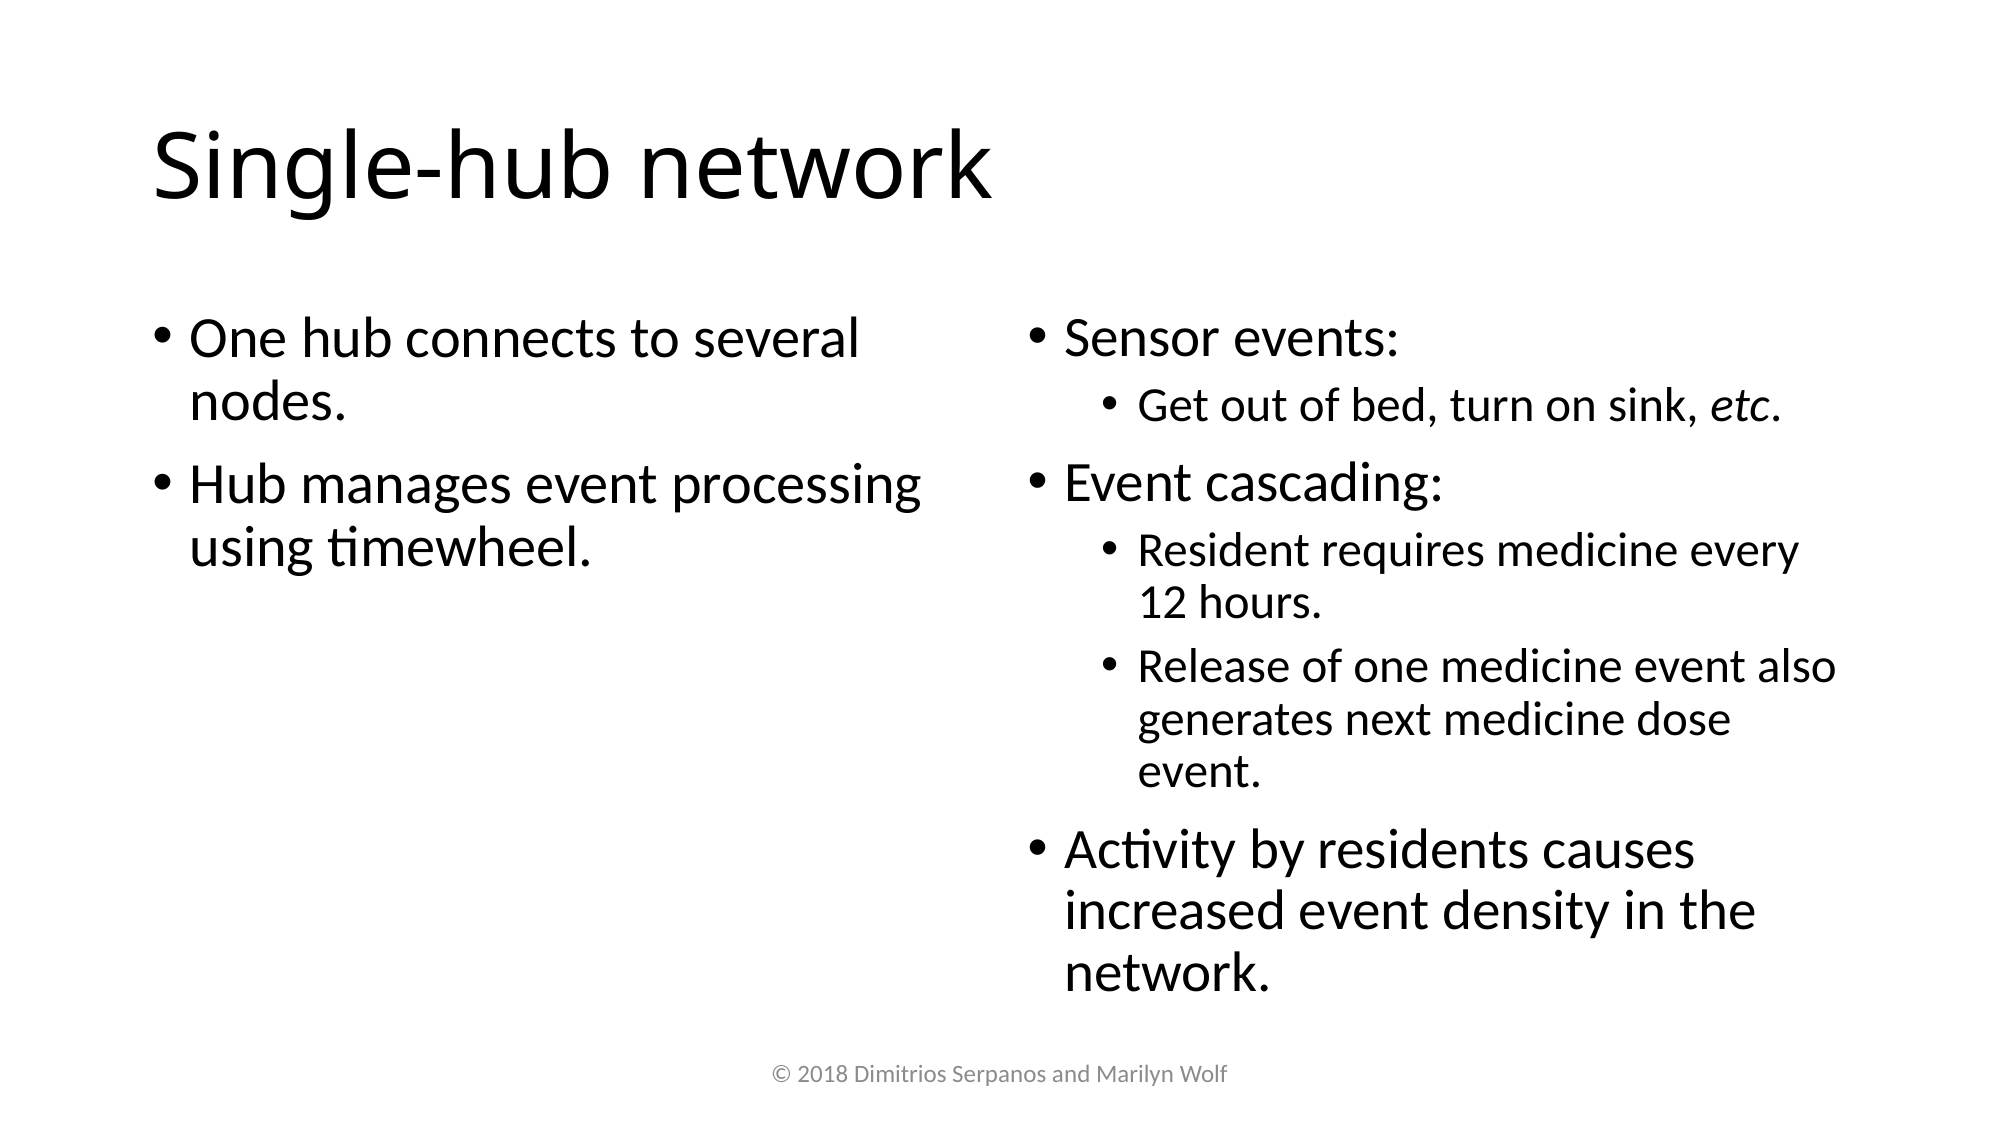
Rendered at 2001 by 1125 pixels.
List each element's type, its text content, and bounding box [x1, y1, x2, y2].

title Single-hub network [137, 59, 1863, 278]
list One hub connects to several nodes. Hub manages event processing using timewheel. [137, 299, 988, 1014]
footer © 2018 Dimitrios Serpanos and Marilyn Wolf [662, 1042, 1338, 1103]
list Sensor events: Get out of bed, turn on sink, etc. Event cascading: Resident requires medicine every 12 hours. Release of one medicine event also generates next medicine dose event. Activity by residents causes increased event density in the network. [1012, 299, 1863, 1014]
